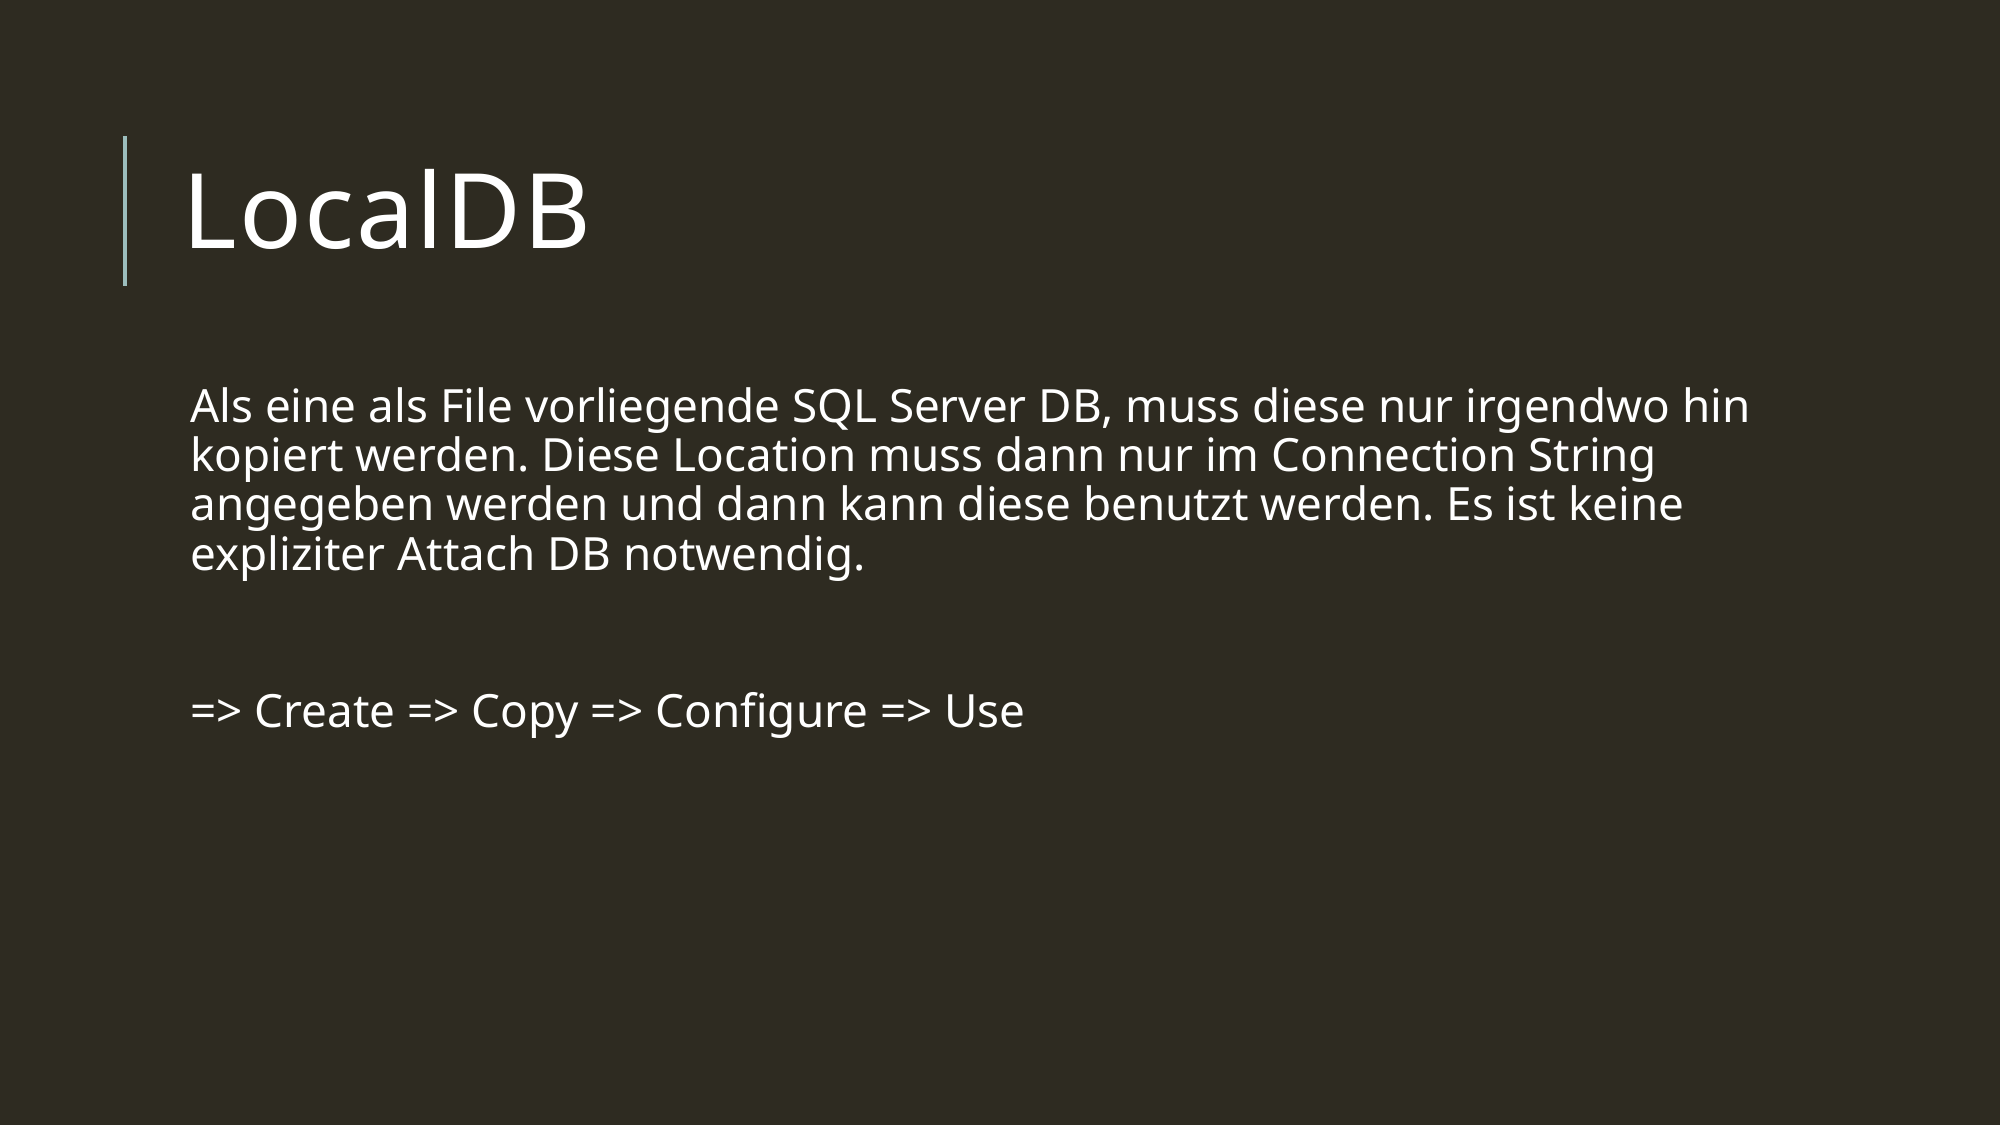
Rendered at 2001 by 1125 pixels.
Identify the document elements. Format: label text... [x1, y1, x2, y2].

list Als eine als File vorliegende SQL Server DB, muss diese nur irgendwo hin kopiert werden. Diese Location muss dann nur im Connection String angegeben werden und dann kann diese benutzt werden. Es ist keine expliziter Attach DB notwendig. => Create => Copy => Configure => Use [168, 375, 1763, 1035]
title LocalDB [168, 96, 1763, 342]
